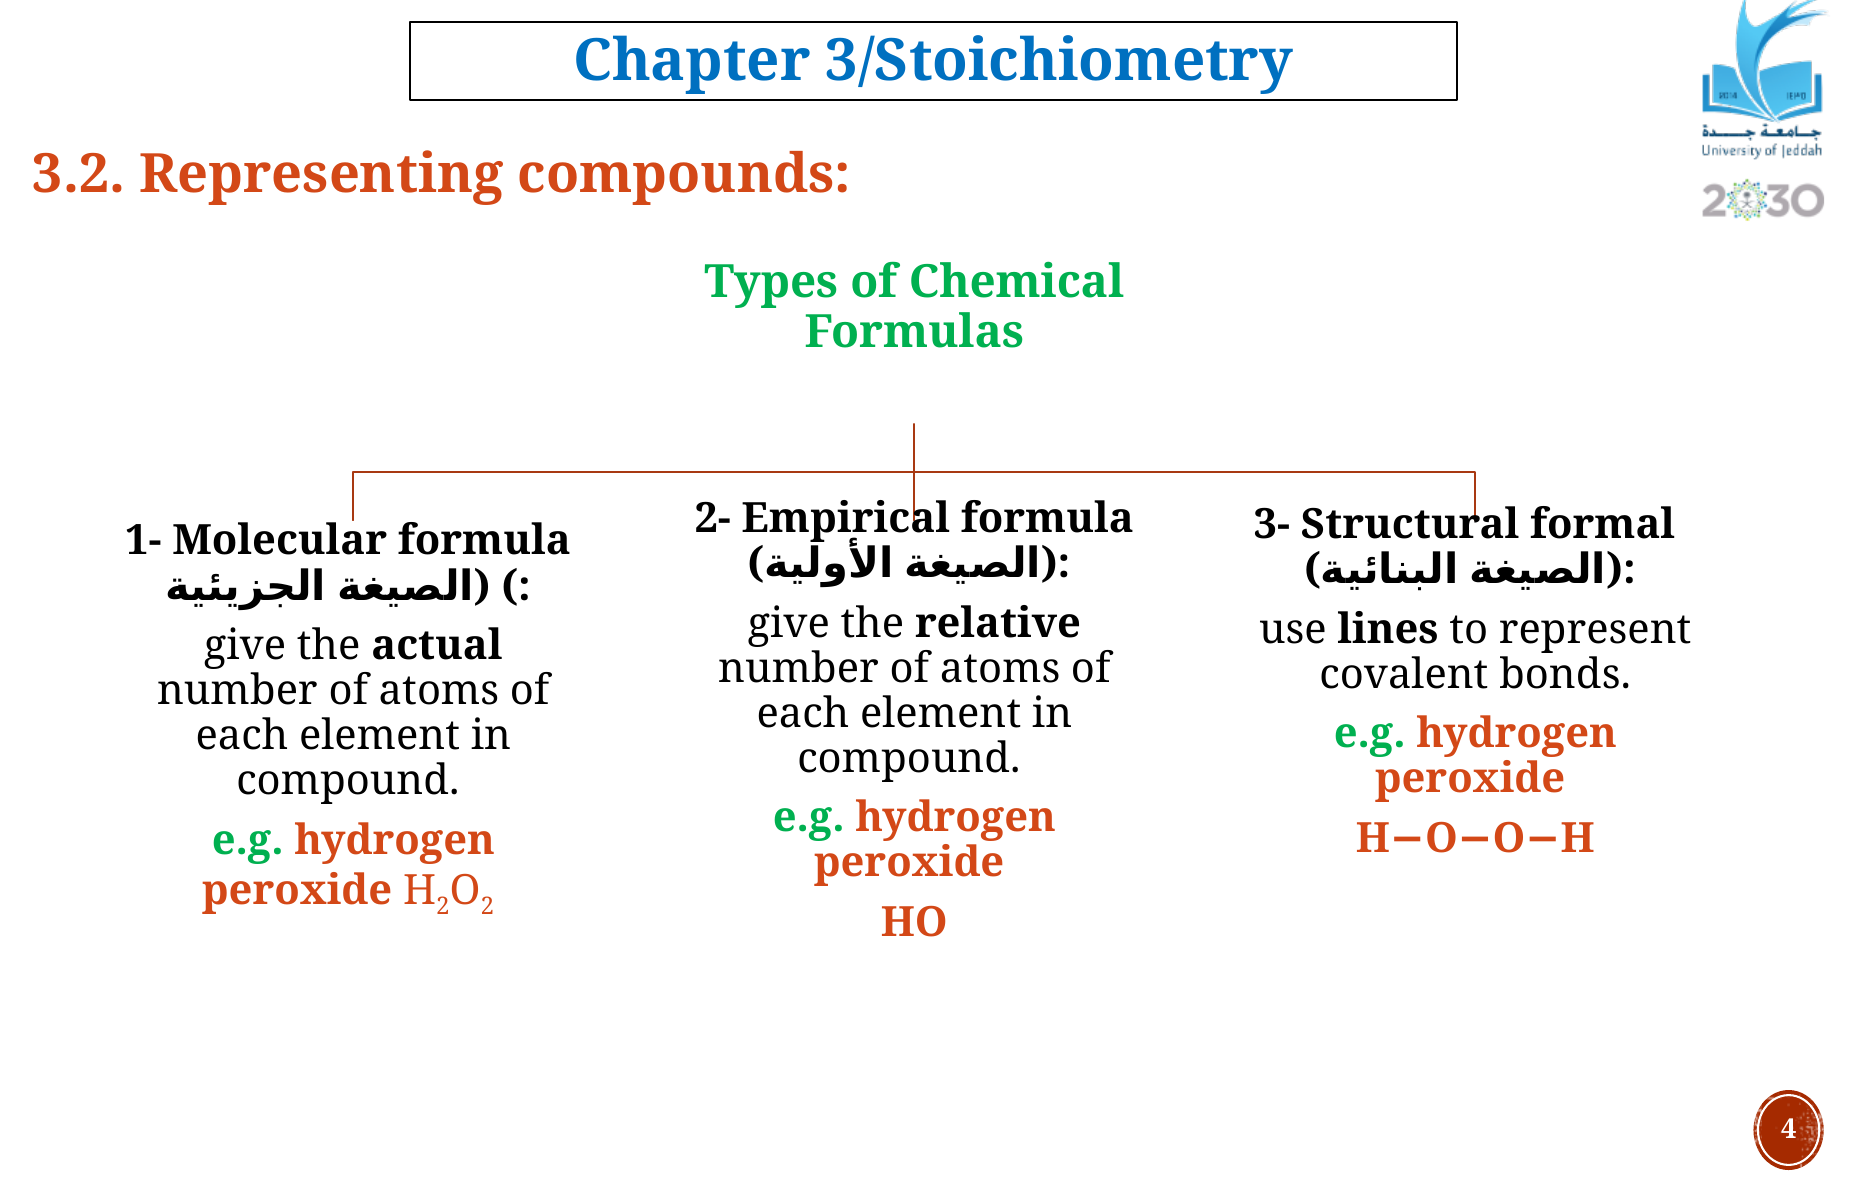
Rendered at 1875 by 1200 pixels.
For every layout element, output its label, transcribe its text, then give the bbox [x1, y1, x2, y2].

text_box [67, 192, 1761, 919]
slide_number 4 [1739, 1097, 1838, 1162]
picture [1681, 0, 1846, 227]
text_box 3.2. Representing compounds: [17, 130, 1190, 211]
text_box Chapter 3/Stoichiometry [409, 21, 1458, 101]
